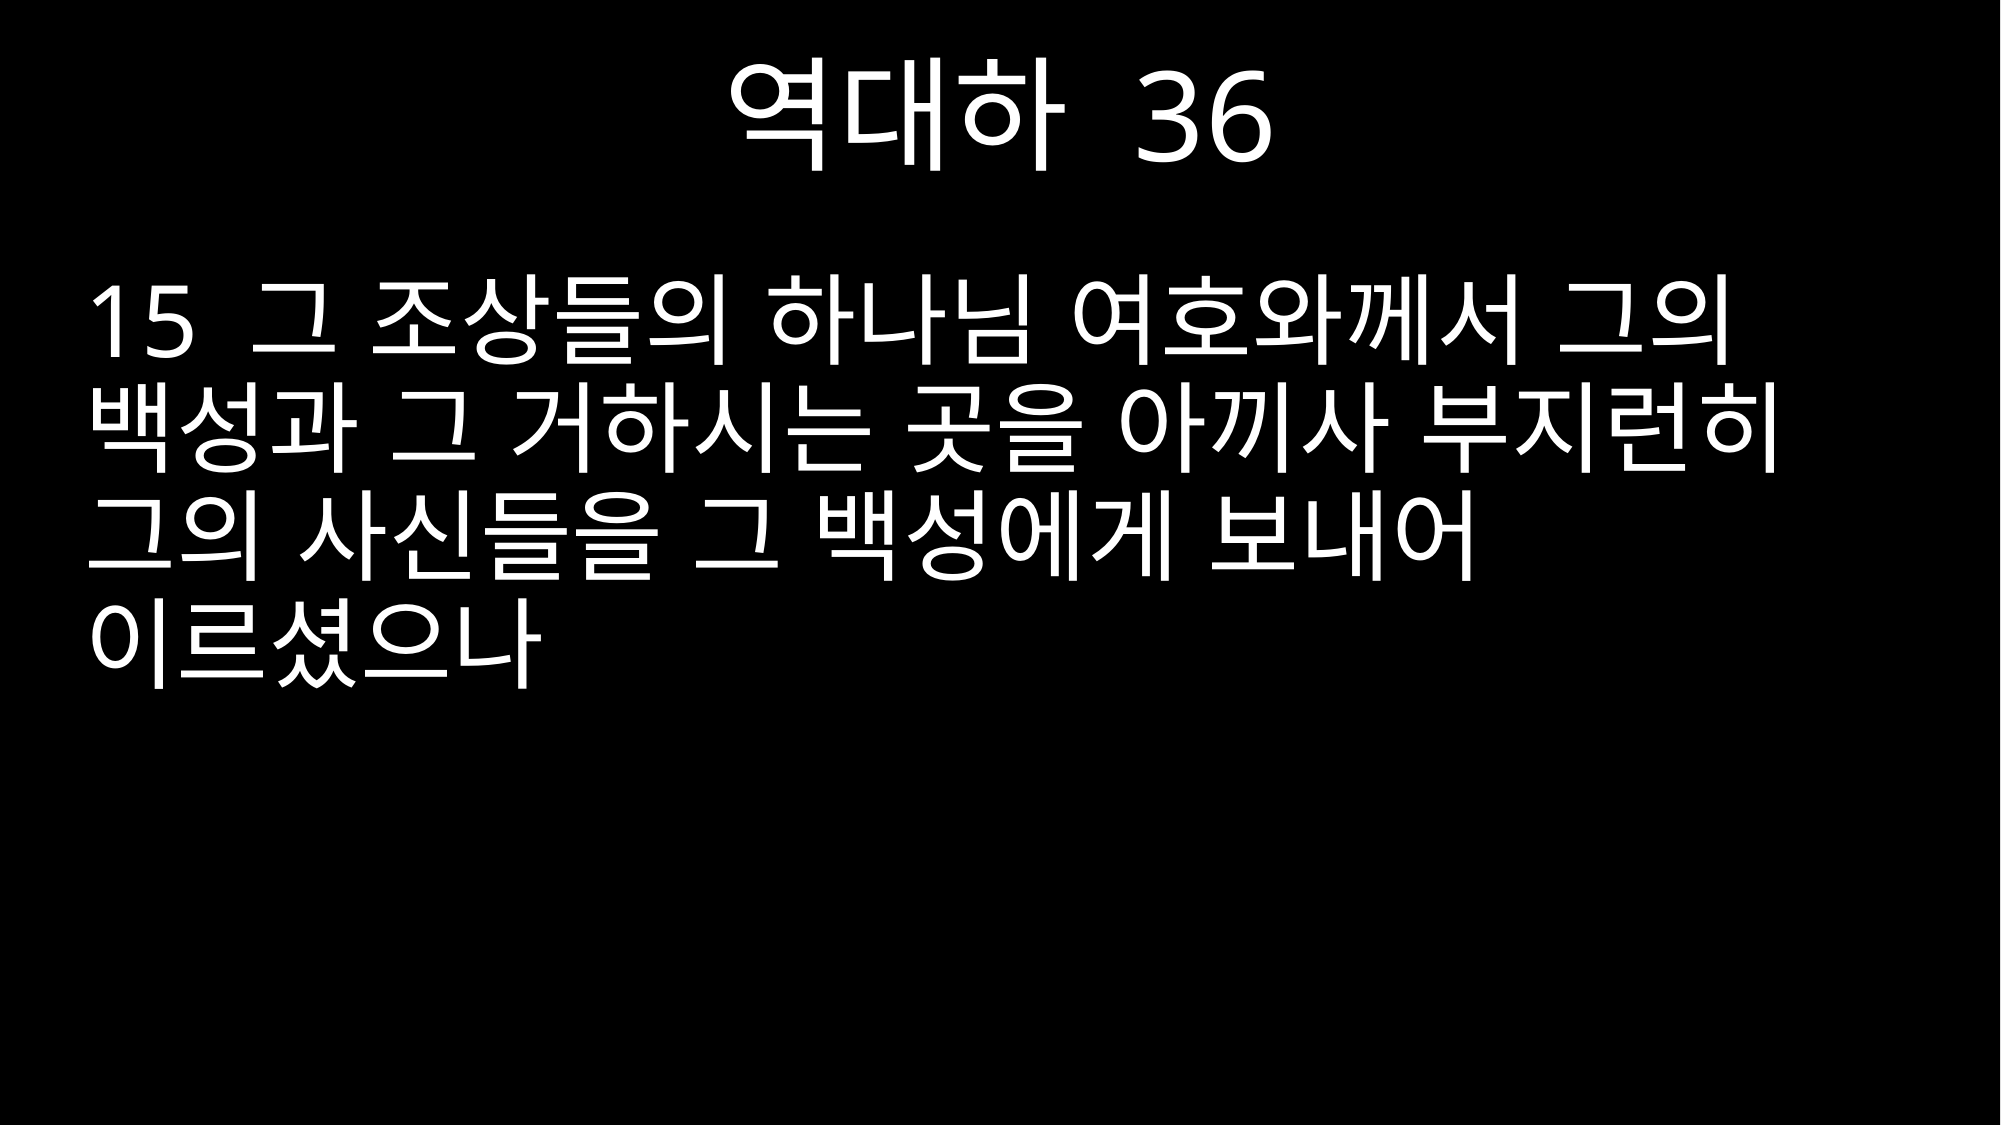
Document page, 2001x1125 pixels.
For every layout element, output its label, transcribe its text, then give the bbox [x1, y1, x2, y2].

picture [0, 0, 2001, 1125]
footer 역대하 36 [0, 32, 2000, 192]
list 15 그 조상들의 하나님 여호와께서 그의 백성과 그 거하시는 곳을 아끼사 부지런히 그의 사신들을 그 백성에게 보내어 이르셨으나 [69, 263, 1953, 423]
